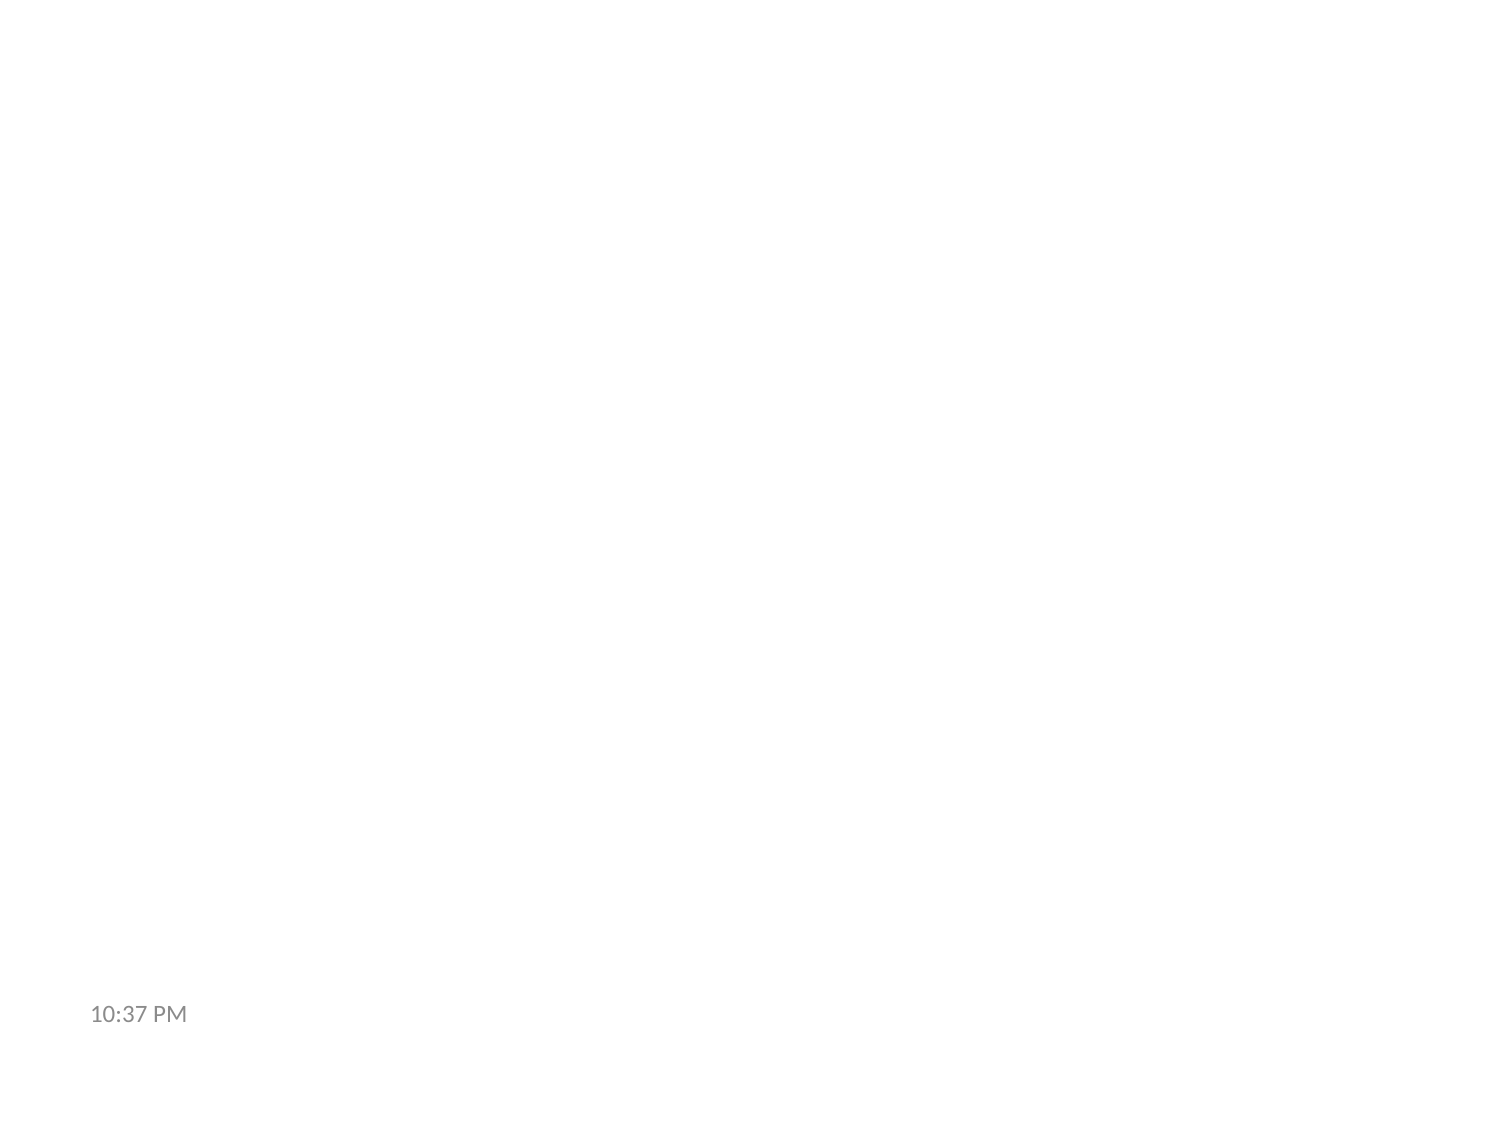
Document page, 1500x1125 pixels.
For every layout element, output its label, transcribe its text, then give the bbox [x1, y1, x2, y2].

text_box 3:35 PM [75, 982, 425, 1043]
